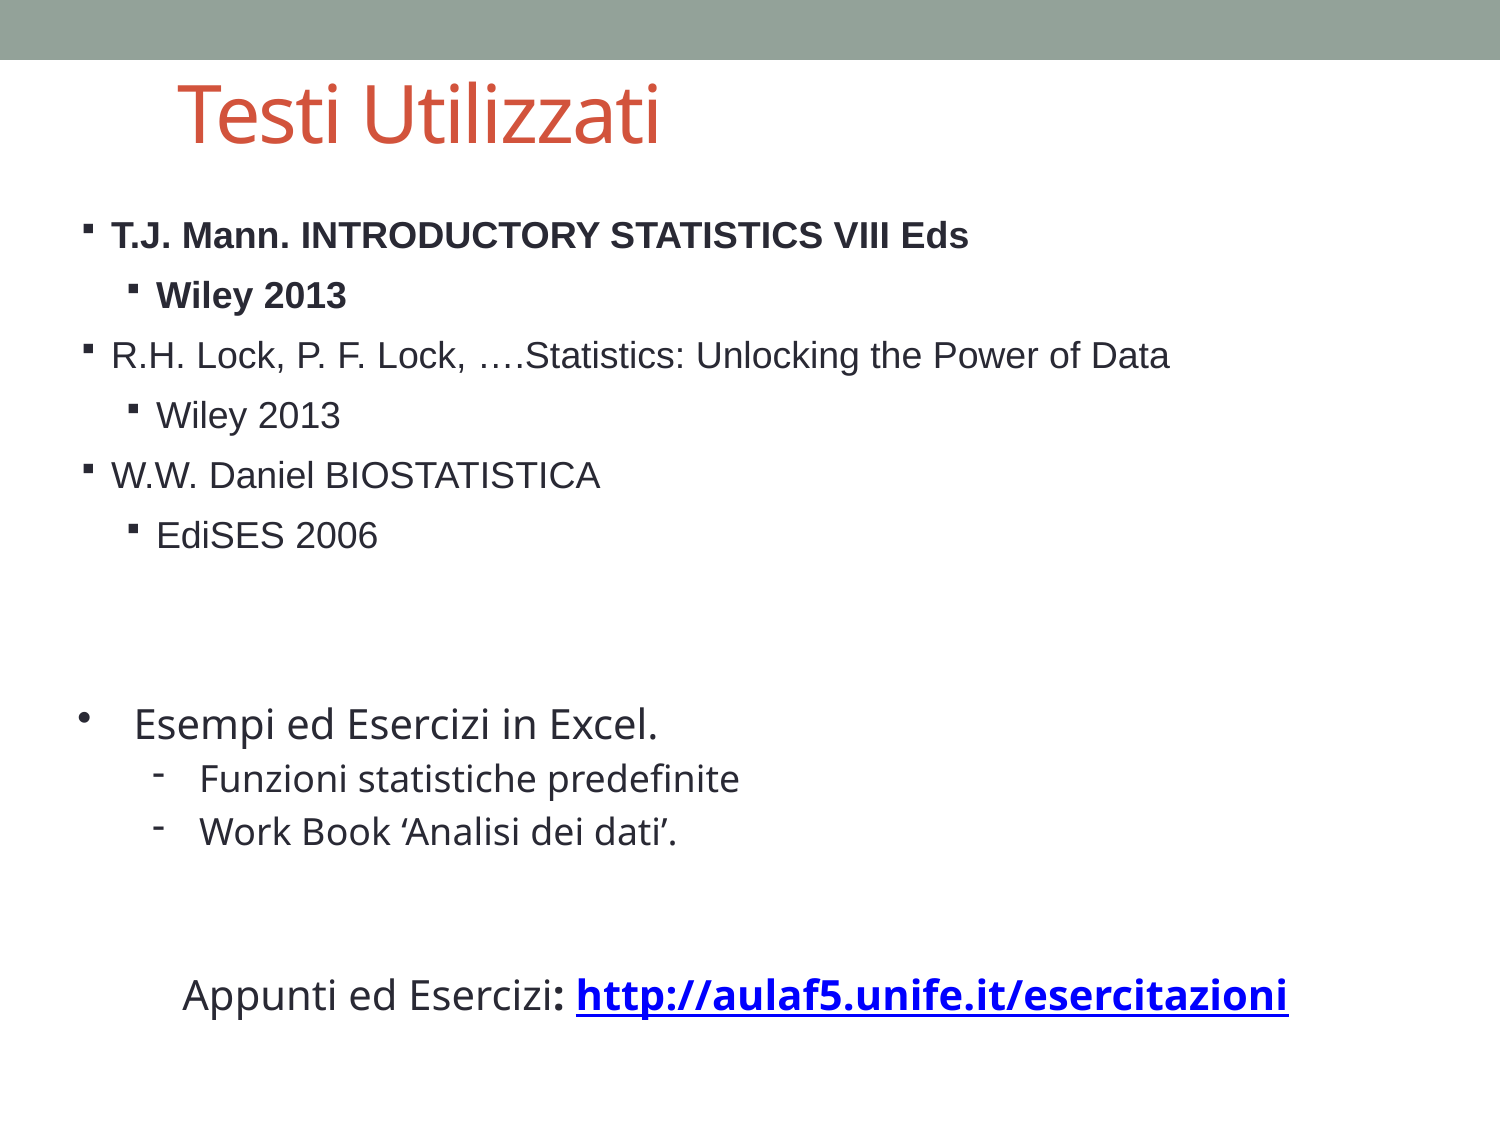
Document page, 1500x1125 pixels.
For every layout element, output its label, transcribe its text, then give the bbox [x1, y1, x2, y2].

title Testi Utilizzati [162, 55, 1388, 168]
text_box Appunti ed Esercizi: http://aulaf5.unife.it/esercitazioni [167, 962, 1304, 1029]
text_box Esempi ed Esercizi in Excel. Funzioni statistiche predefinite Work Book ‘Analisi dei dati’. [62, 690, 1457, 876]
list T.J. Mann. INTRODUCTORY STATISTICS VIII Eds Wiley 2013 R.H. Lock, P. F. Lock, ….Statistics: Unlocking the Power of Data Wiley 2013 W.W. Daniel BIOSTATISTICA EdiSES 2006 [66, 203, 1457, 604]
